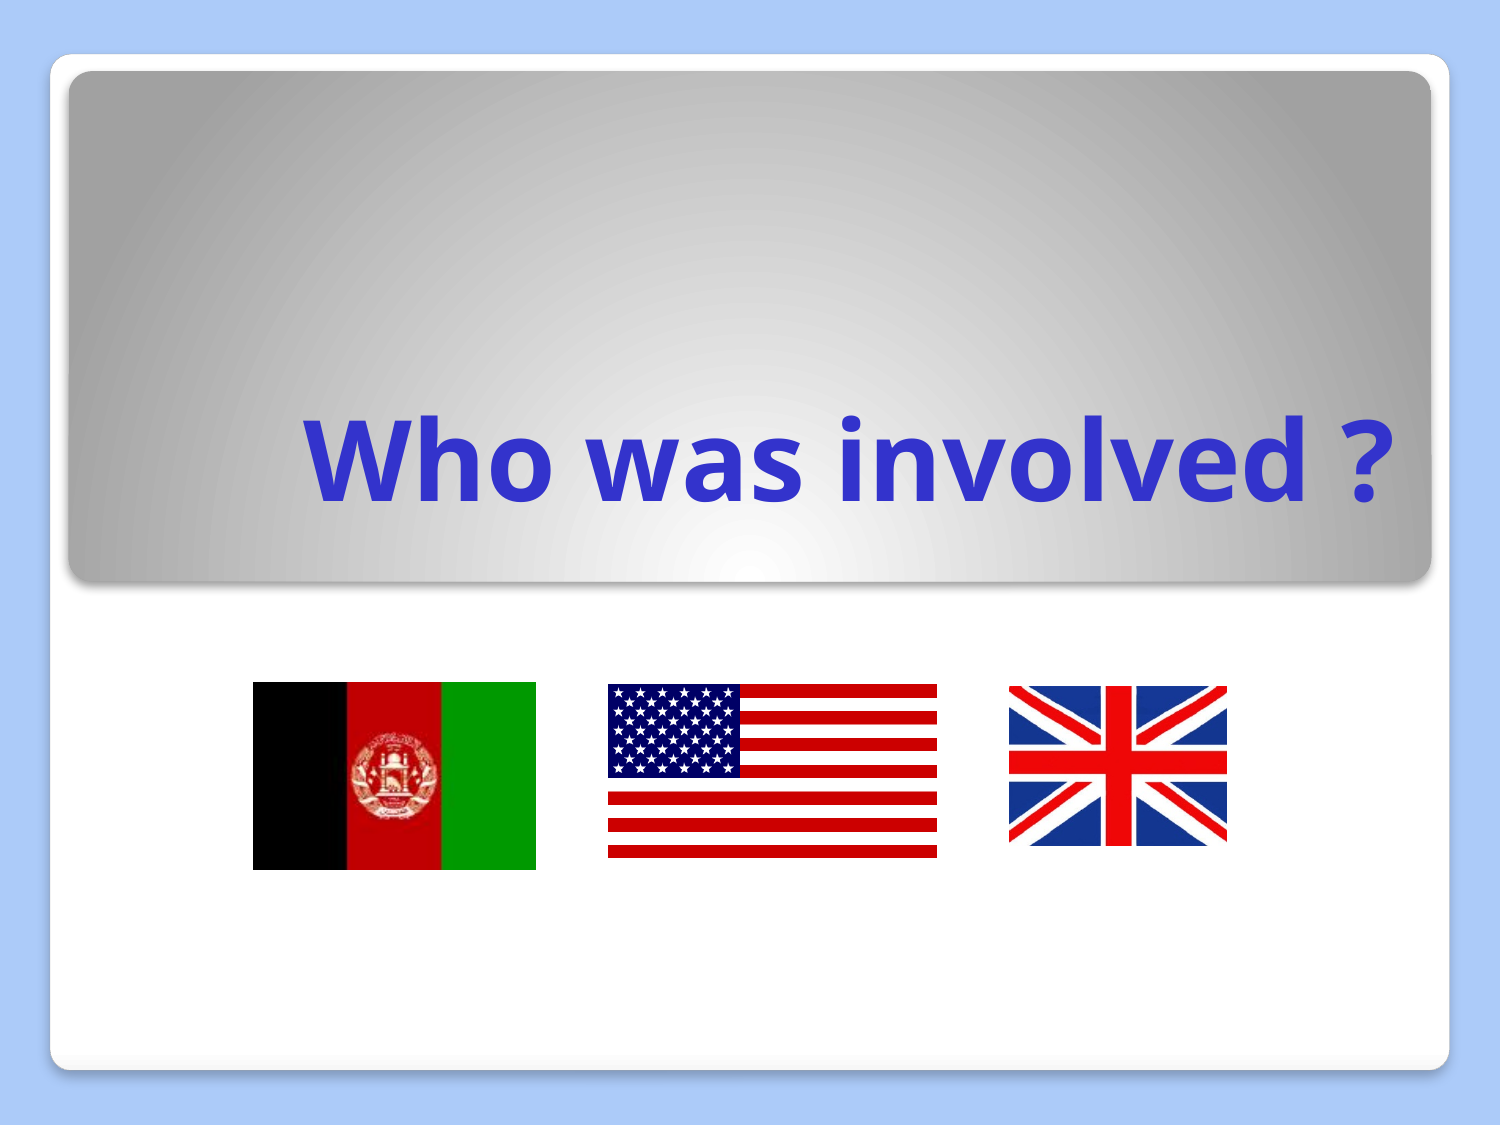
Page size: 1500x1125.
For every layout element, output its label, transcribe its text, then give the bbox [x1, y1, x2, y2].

picture [607, 684, 937, 858]
picture [1009, 686, 1227, 847]
title Who was involved ? [53, 231, 1404, 532]
picture [253, 681, 536, 870]
